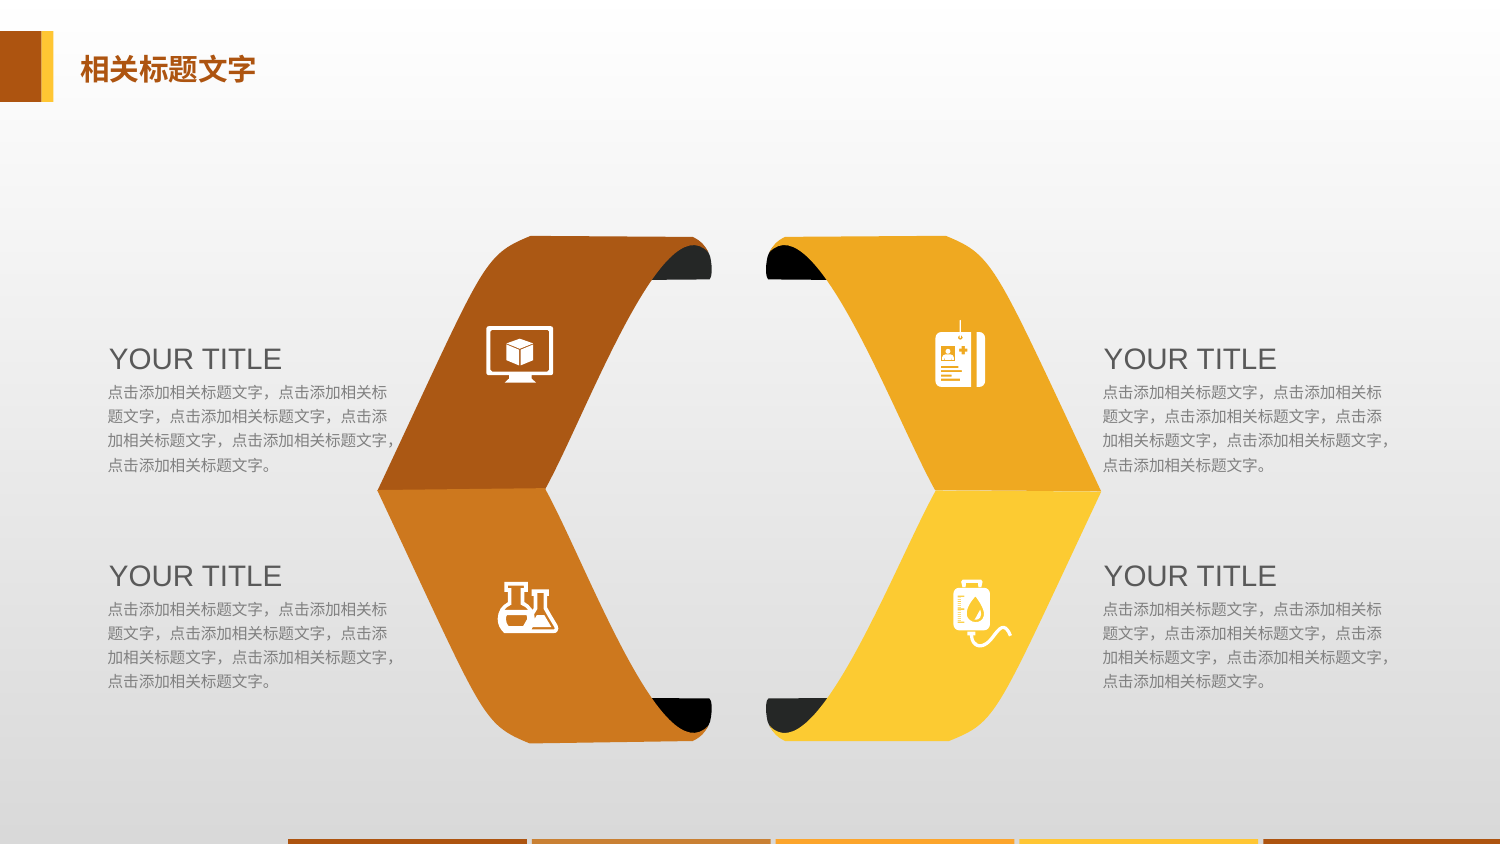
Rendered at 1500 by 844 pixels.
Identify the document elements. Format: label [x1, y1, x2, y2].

text_box [0, 30, 1500, 844]
